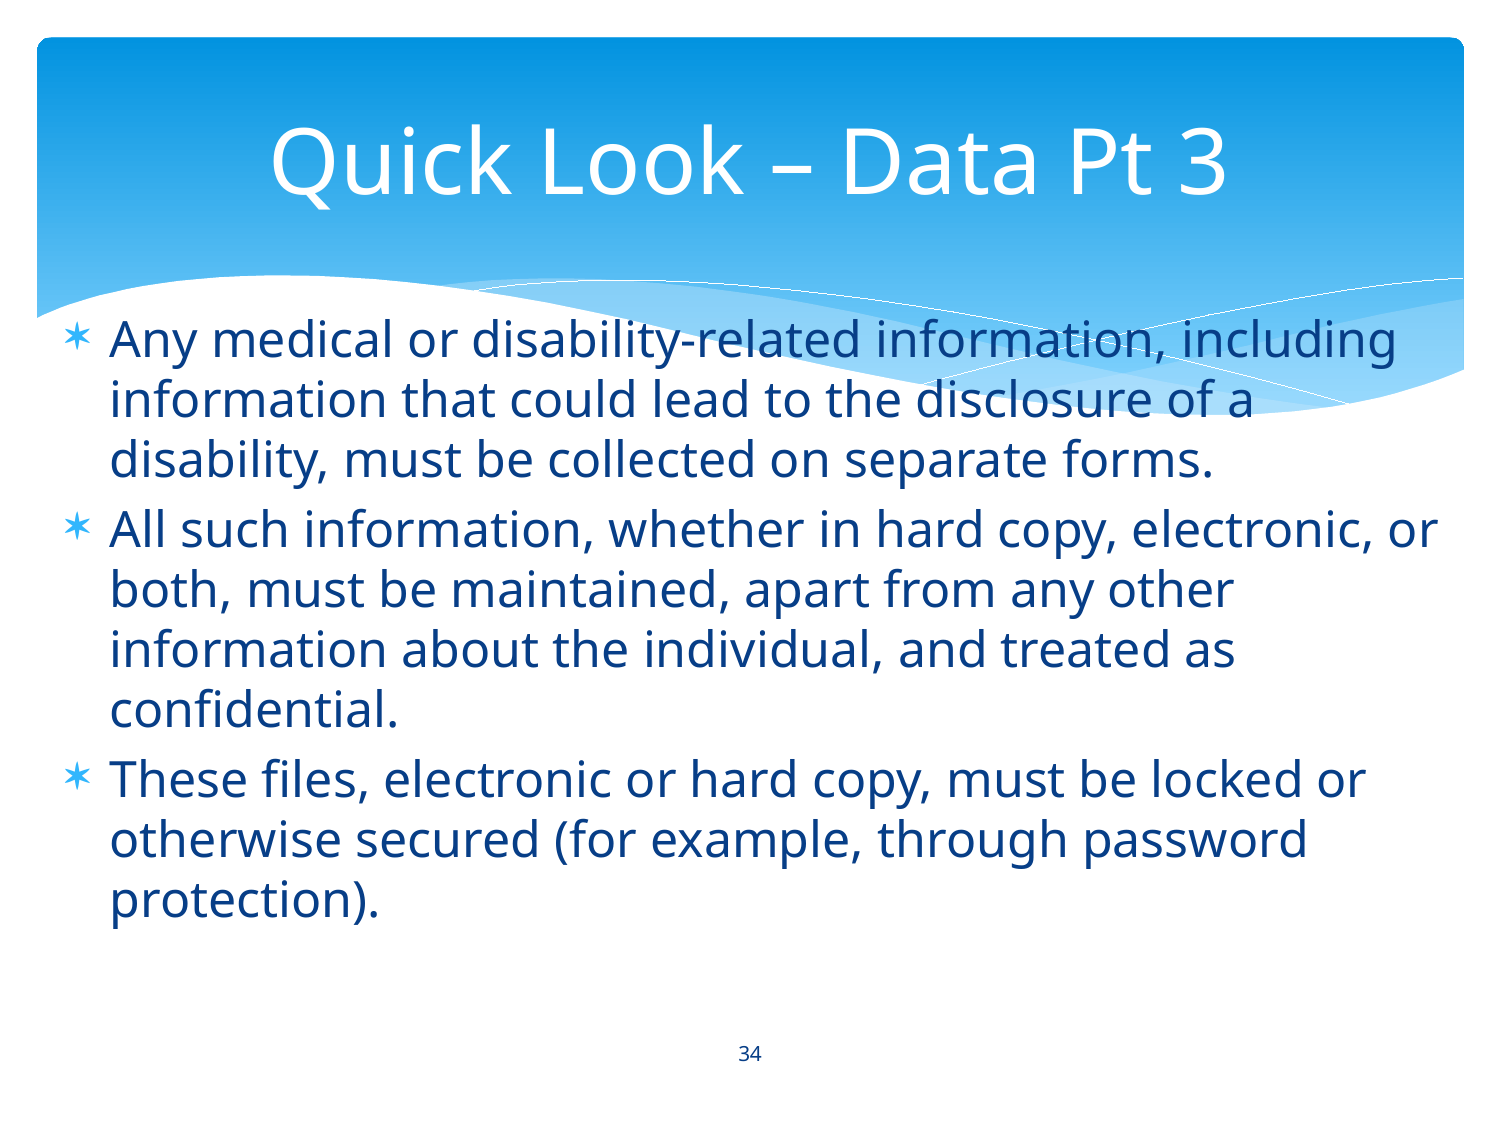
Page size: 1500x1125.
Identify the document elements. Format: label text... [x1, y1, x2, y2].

title Quick Look – Data Pt 3 [75, 55, 1425, 261]
slide_number 34 [654, 1025, 846, 1086]
list Any medical or disability-related information, including information that could lead to the disclosure of a disability, must be collected on separate forms. All such information, whether in hard copy, electronic, or both, must be maintained, apart from any other information about the individual, and treated as confidential. These files, electronic or hard copy, must be locked or otherwise secured (for example, through password protection). [50, 299, 1463, 1005]
